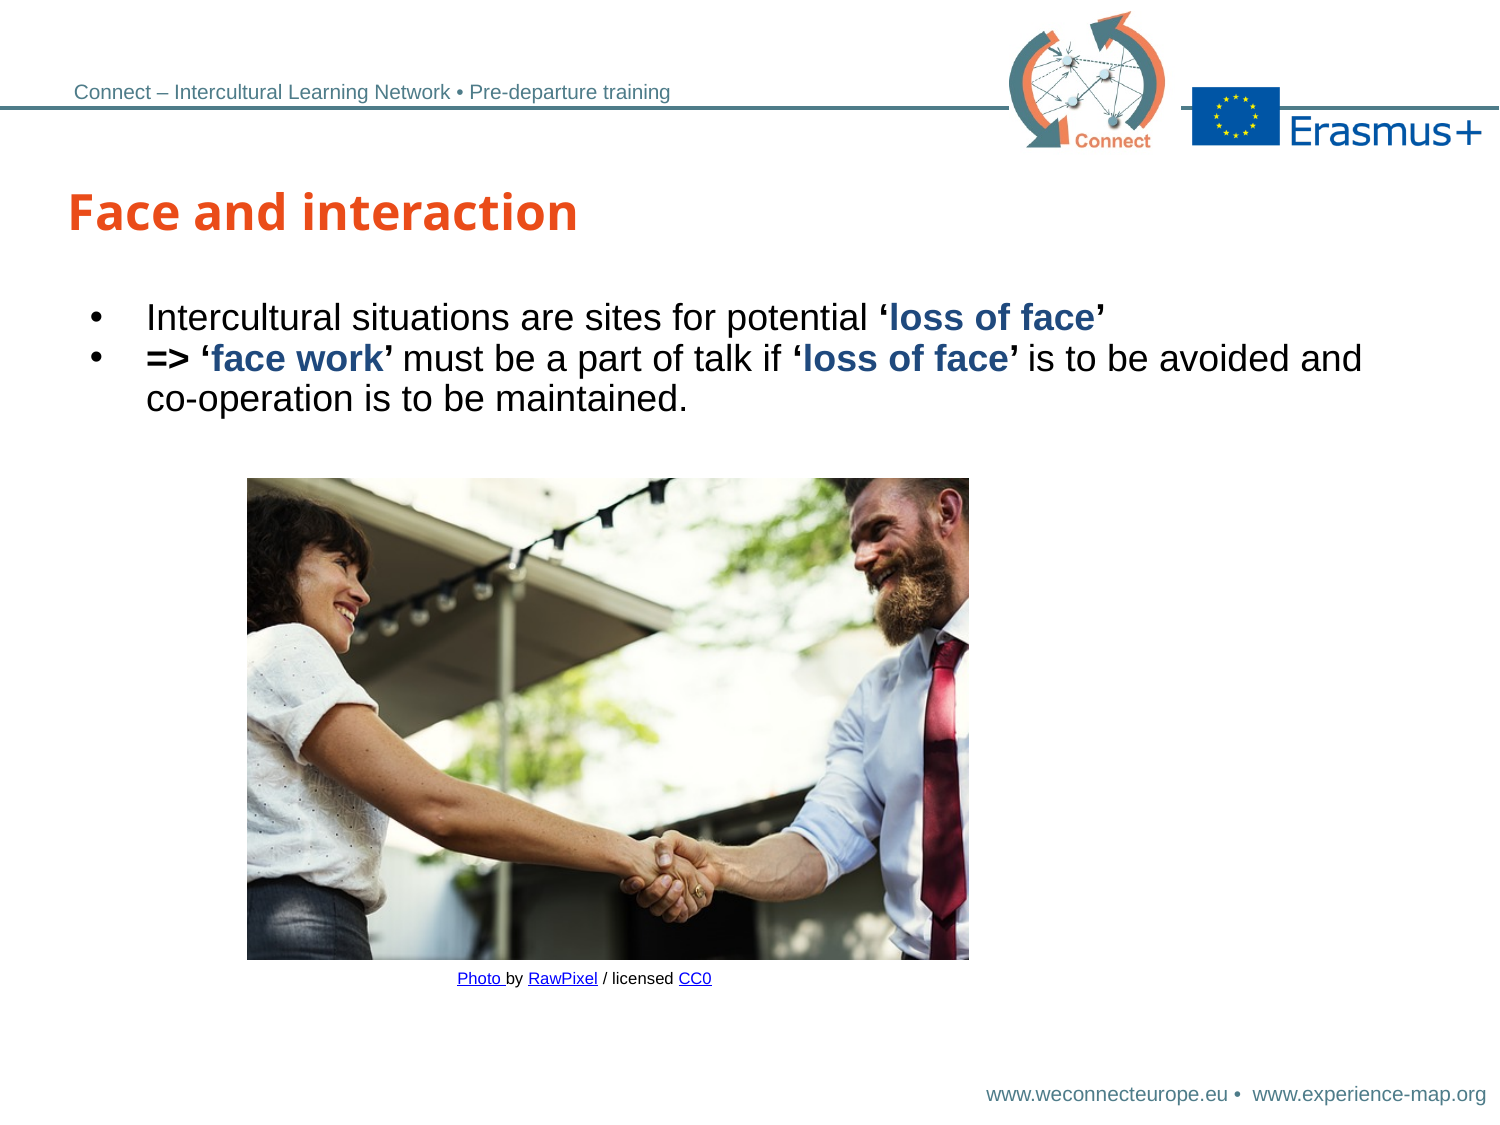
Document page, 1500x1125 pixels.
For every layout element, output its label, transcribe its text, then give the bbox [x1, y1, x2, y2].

picture [247, 478, 969, 960]
text_box Photo by RawPixel / licensed CC0 [348, 968, 821, 995]
list Intercultural situations are sites for potential ‘loss of face’ => ‘face work’ must be a part of talk if ‘loss of face’ is to be avoided and co-operation is to be maintained. [75, 290, 1425, 1005]
picture [1009, 11, 1498, 162]
title Face and interaction [53, 172, 1404, 361]
